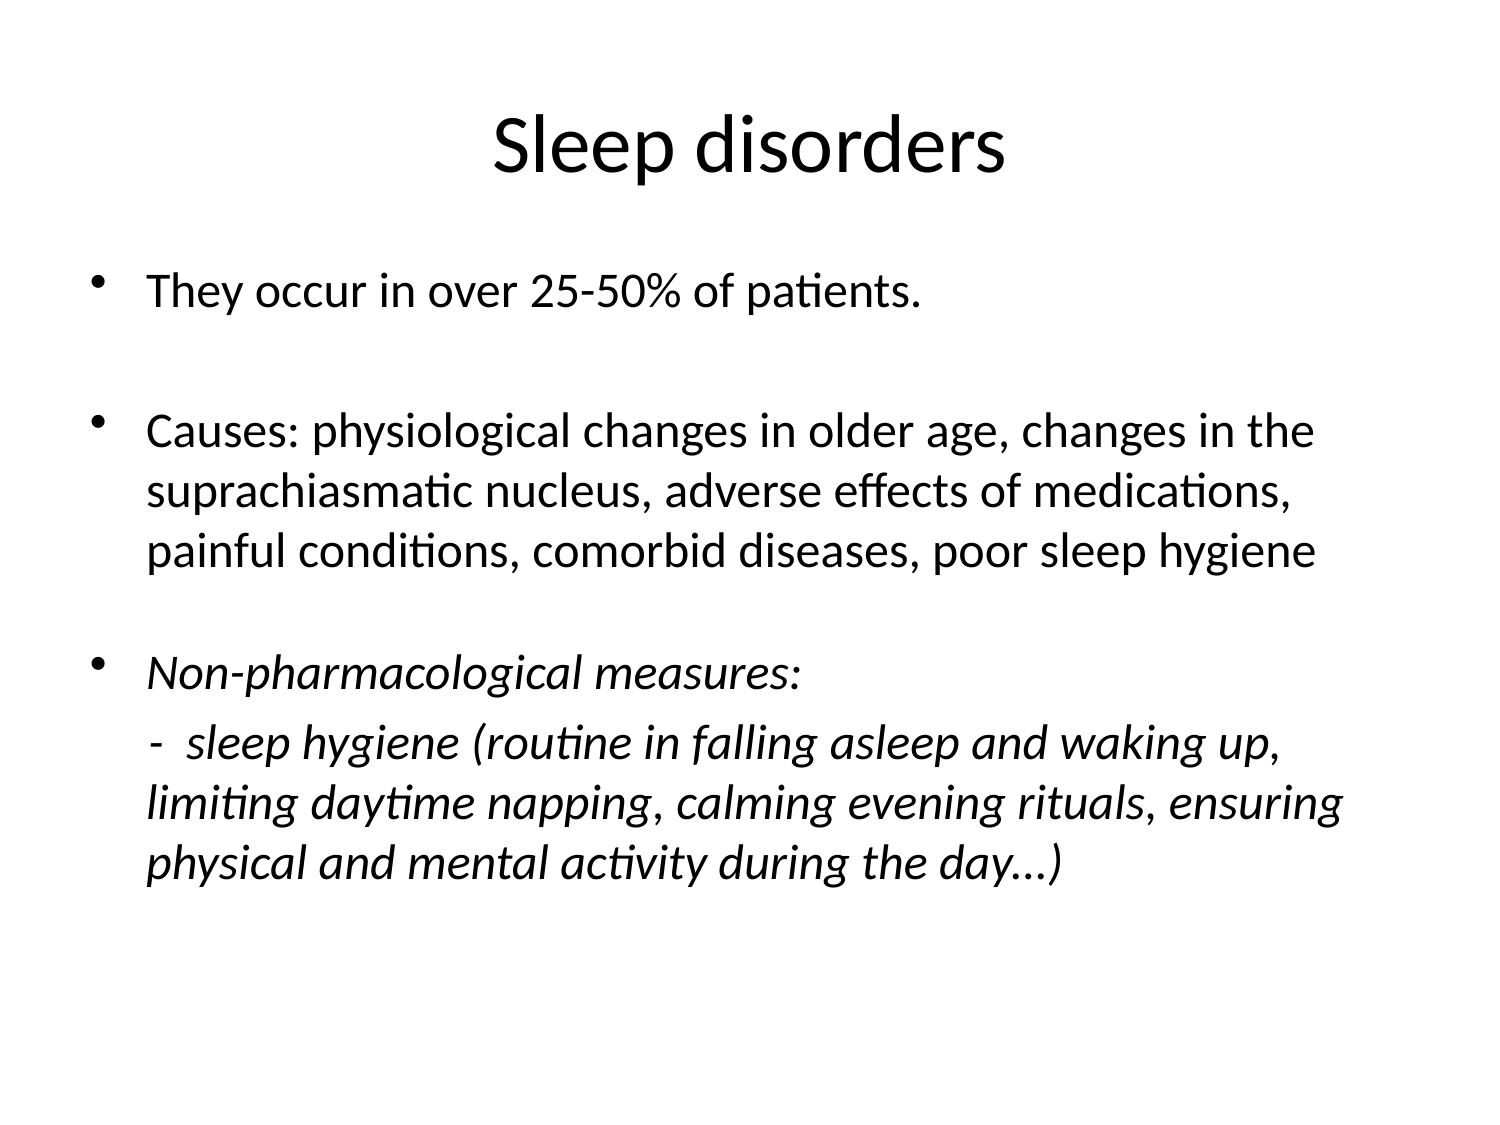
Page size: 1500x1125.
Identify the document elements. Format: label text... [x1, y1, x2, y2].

text_box They occur in over 25-50% of patients. Causes: physiological changes in older age, changes in the suprachiasmatic nucleus, adverse effects of medications, painful conditions, comorbid diseases, poor sleep hygiene Non-pharmacological measures: - sleep hygiene (routine in falling asleep and waking up, limiting daytime napping, calming evening rituals, ensuring physical and mental activity during the day...) [74, 249, 1425, 993]
title Sleep disorders [75, 45, 1425, 233]
